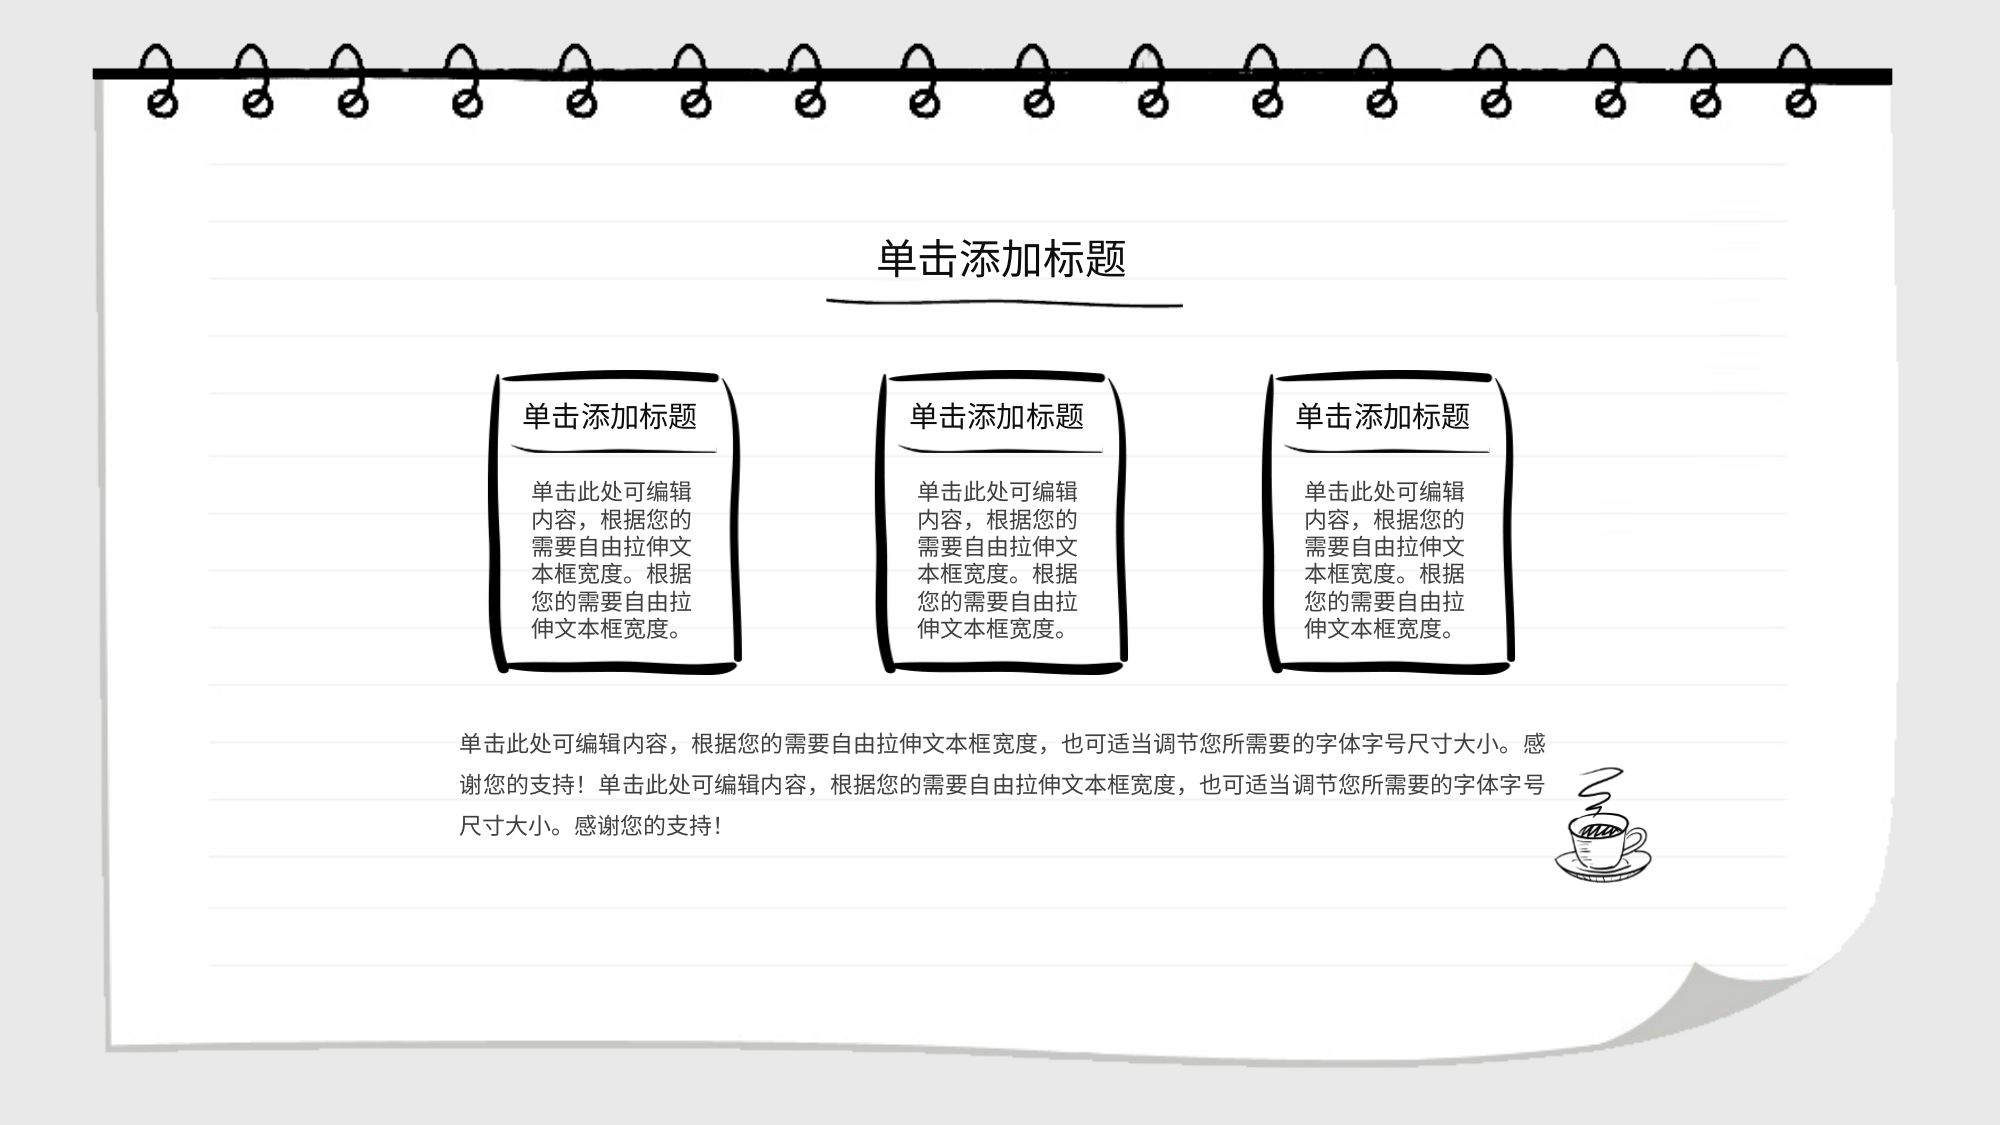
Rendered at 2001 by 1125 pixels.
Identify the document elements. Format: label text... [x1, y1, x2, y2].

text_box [826, 225, 1183, 321]
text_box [1219, 370, 1558, 680]
picture [49, 17, 1935, 1106]
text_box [833, 370, 1171, 680]
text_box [446, 370, 785, 680]
text_box 单击此处可编辑内容，根据您的需要自由拉伸文本框宽度，也可适当调节您所需要的字体字号尺寸大小。感谢您的支持！单击此处可编辑内容，根据您的需要自由拉伸文本框宽度，也可适当调节您所需要的字体字号尺寸大小。感谢您的支持！ [445, 708, 1563, 888]
